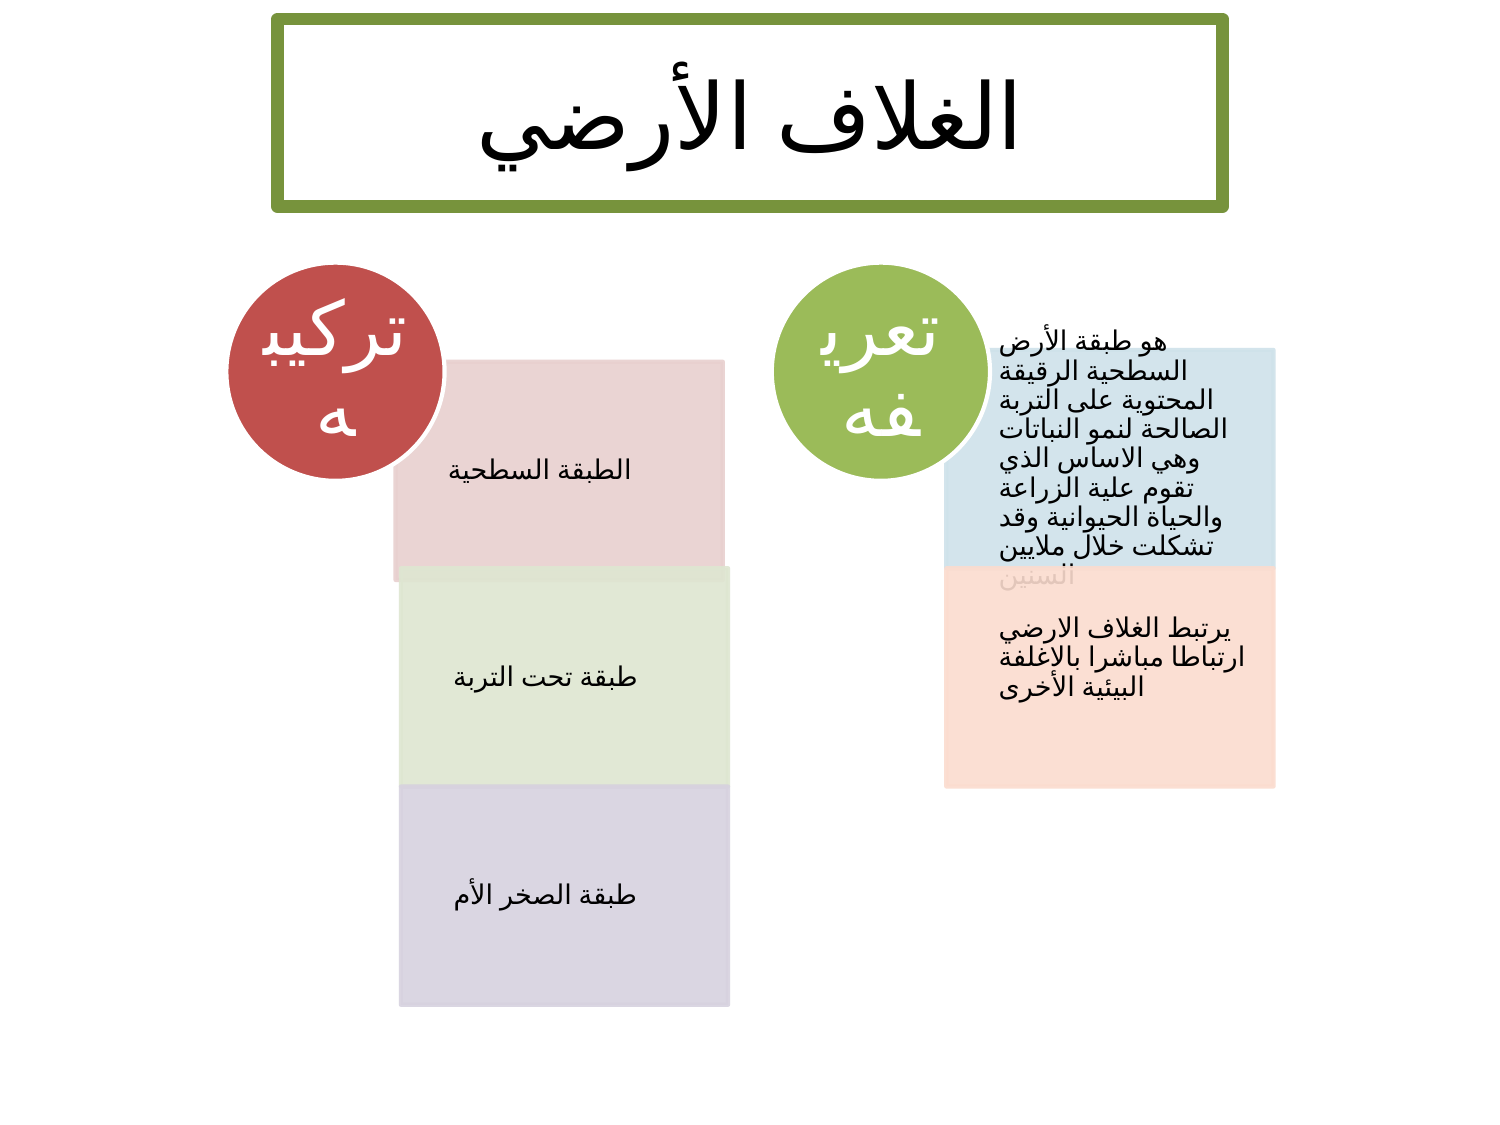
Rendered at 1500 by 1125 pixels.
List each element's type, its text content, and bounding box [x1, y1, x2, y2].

title الغلاف الأرضي [277, 19, 1223, 207]
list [74, 262, 1426, 1006]
